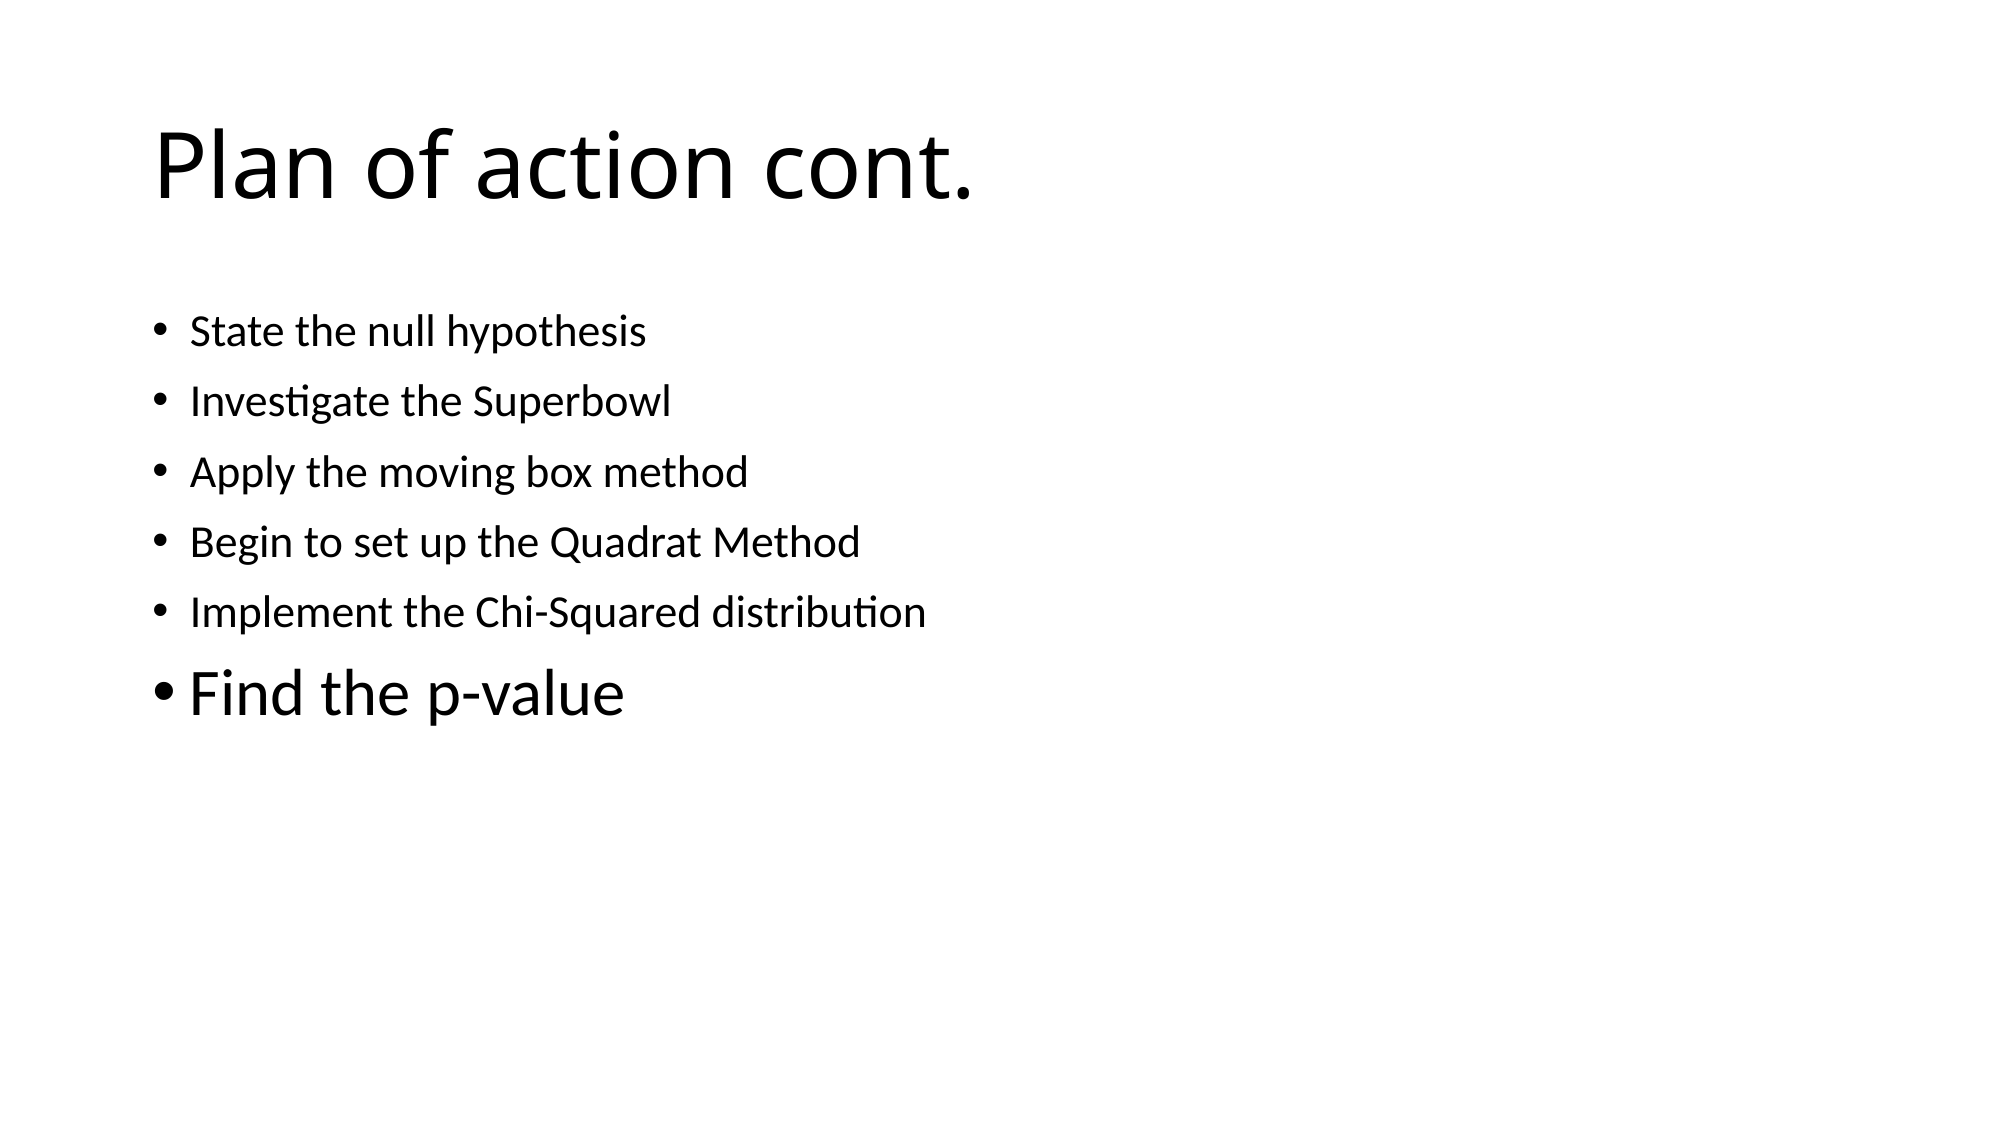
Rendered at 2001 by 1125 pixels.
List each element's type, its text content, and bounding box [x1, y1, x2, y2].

list State the null hypothesis Investigate the Superbowl Apply the moving box method Begin to set up the Quadrat Method Implement the Chi-Squared distribution Find the p-value [137, 299, 1863, 1014]
title Plan of action cont. [137, 59, 1863, 278]
